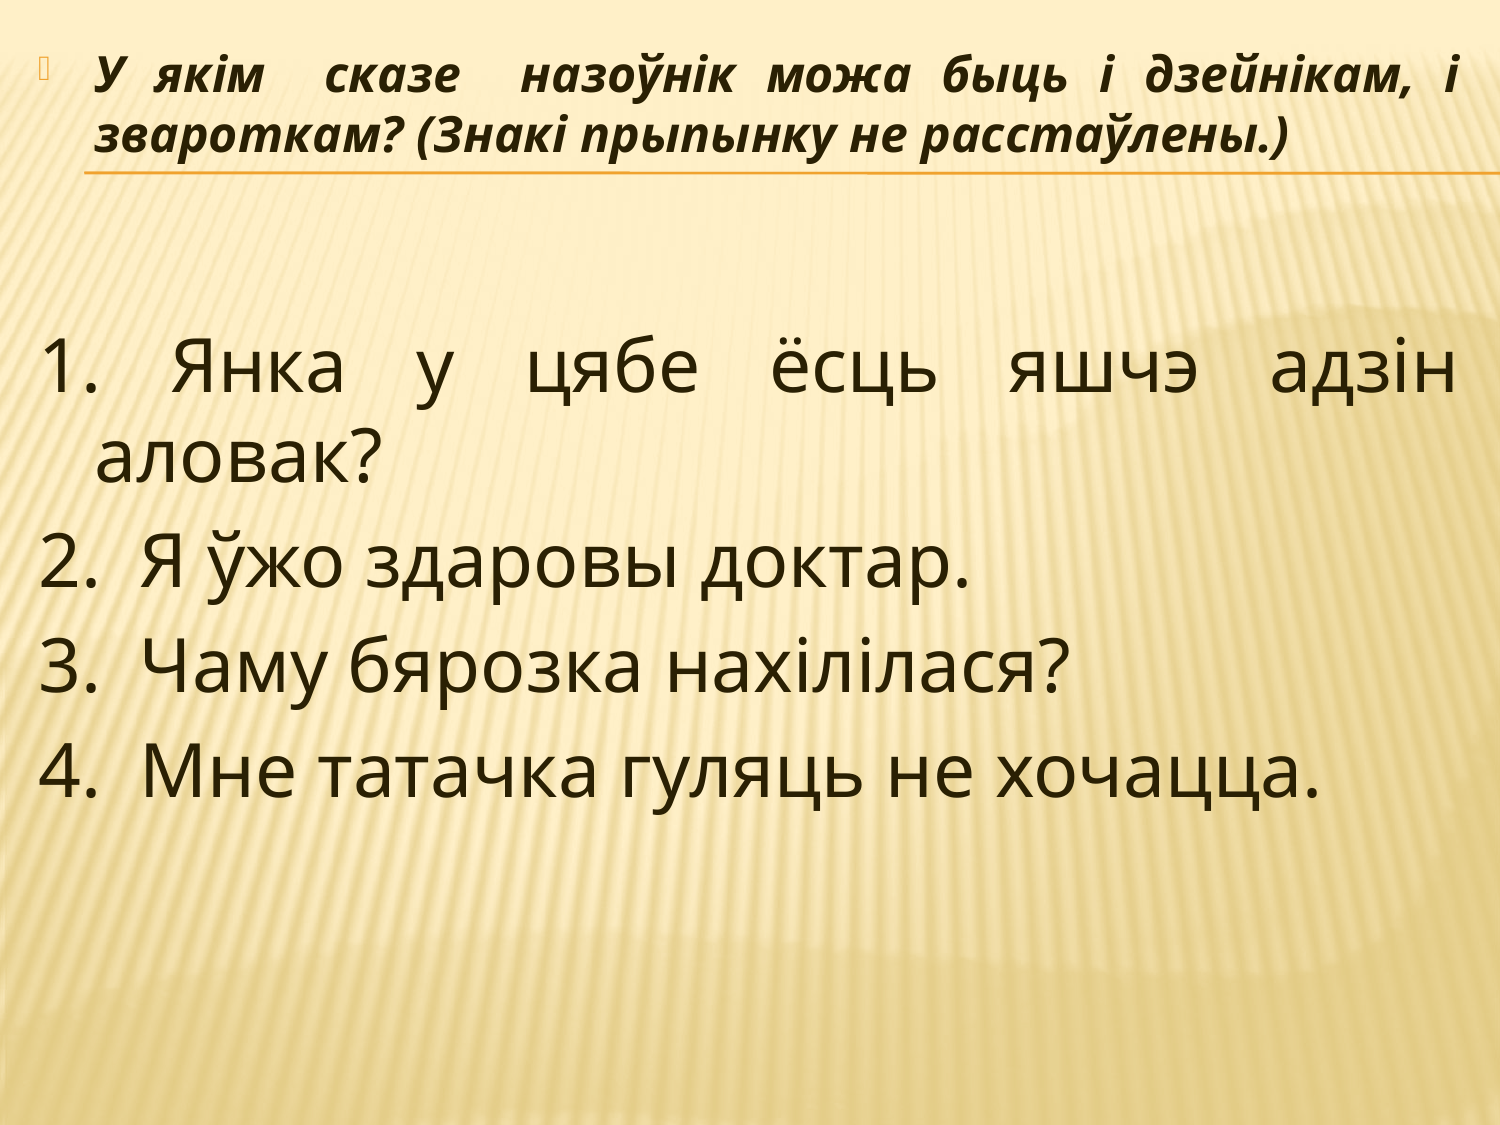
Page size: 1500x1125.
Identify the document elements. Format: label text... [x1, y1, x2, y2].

list У якім сказе назоўнік можа быць і дзейнікам, і звароткам? (Знакі прыпынку не расстаўлены.) 1. Янка у цябе ёсць яшчэ адзін аловак? 2. Я ўжо здаровы доктар. 3. Чаму бярозка нахілілася? 4. Мне татачка гуляць не хочацца. [23, 35, 1475, 998]
